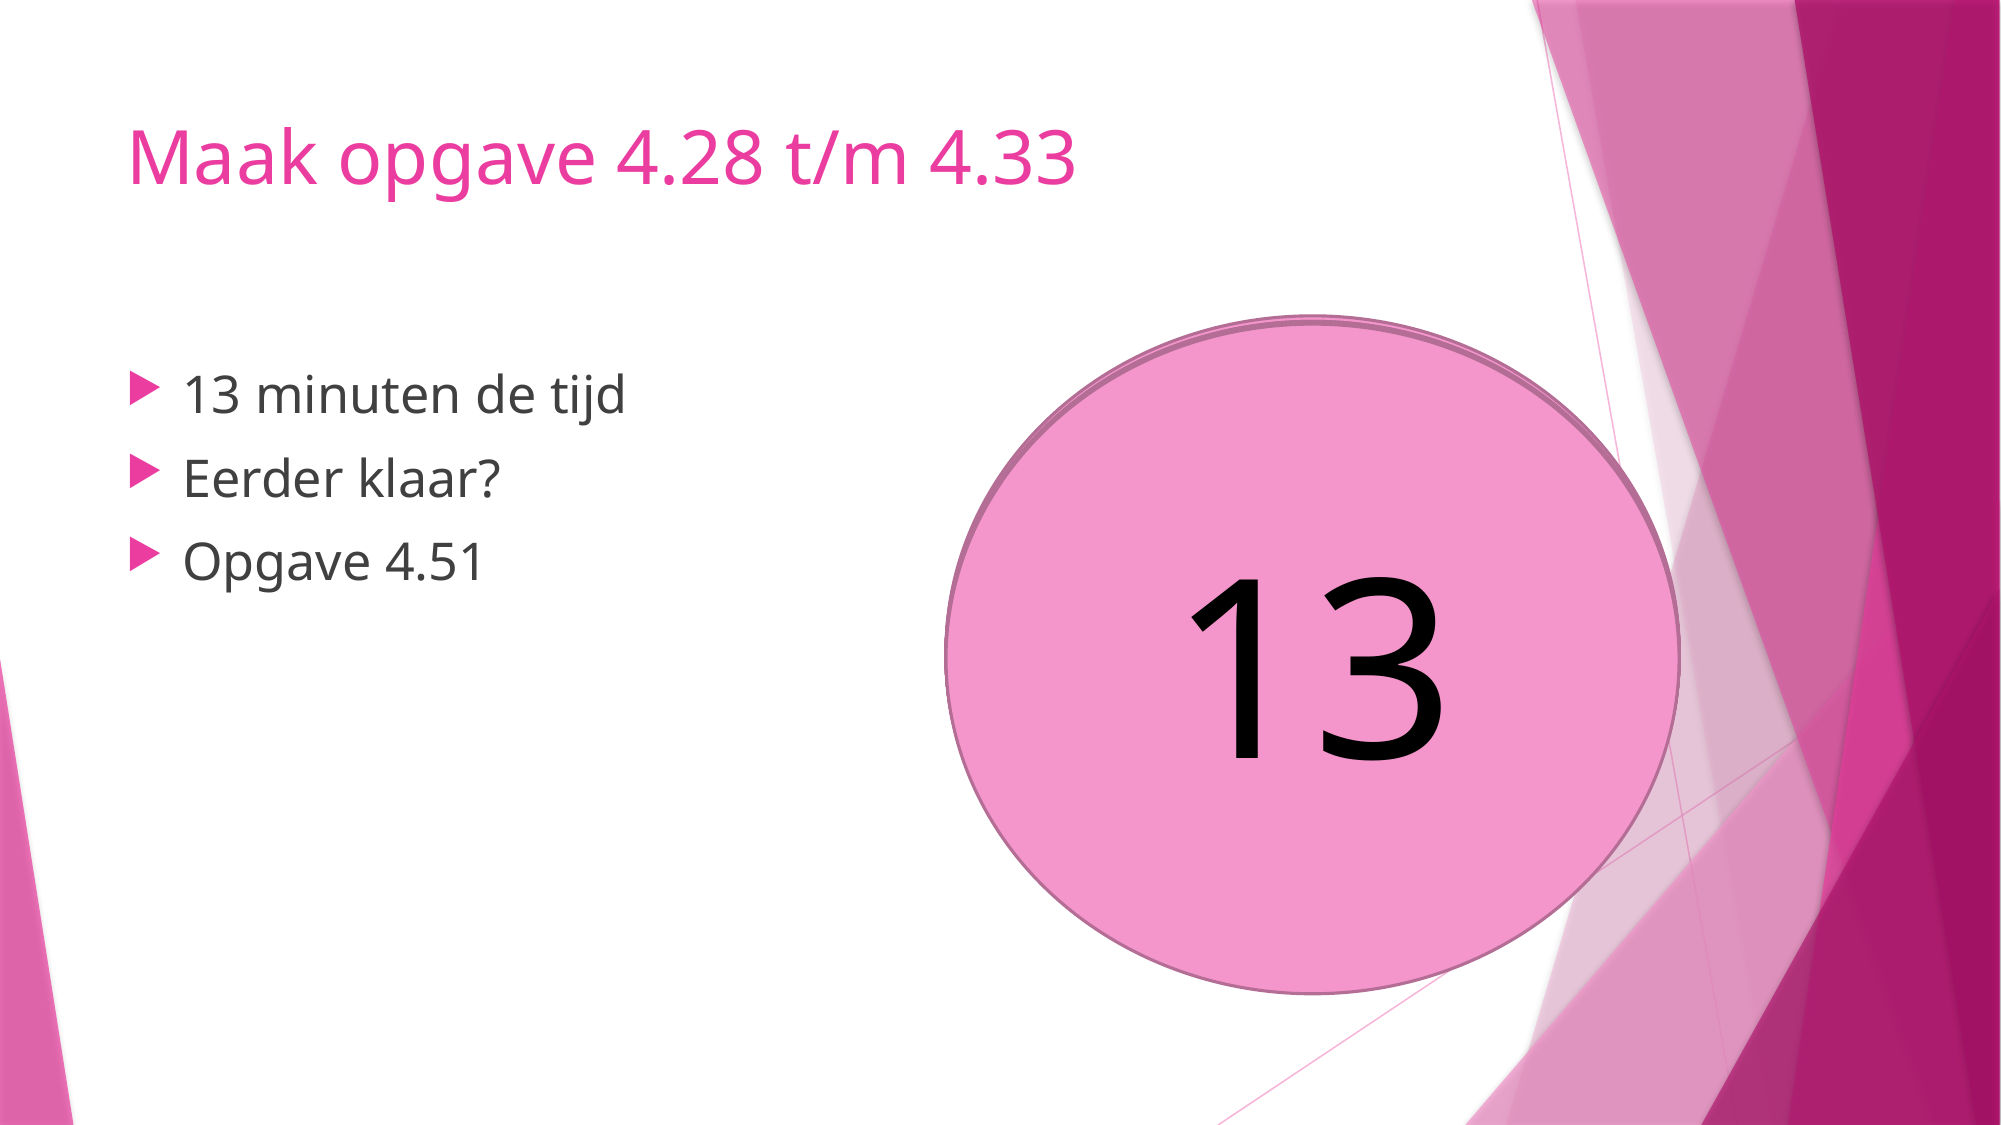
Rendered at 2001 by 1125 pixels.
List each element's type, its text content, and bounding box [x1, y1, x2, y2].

title Maak opgave 4.28 t/m 4.33 [111, 101, 1522, 319]
text_box 10 [948, 314, 1677, 603]
text_box 12 [957, 319, 1664, 568]
list 13 minuten de tijd Eerder klaar? Opgave 4.51 [111, 354, 774, 992]
text_box 13 [944, 322, 1681, 996]
